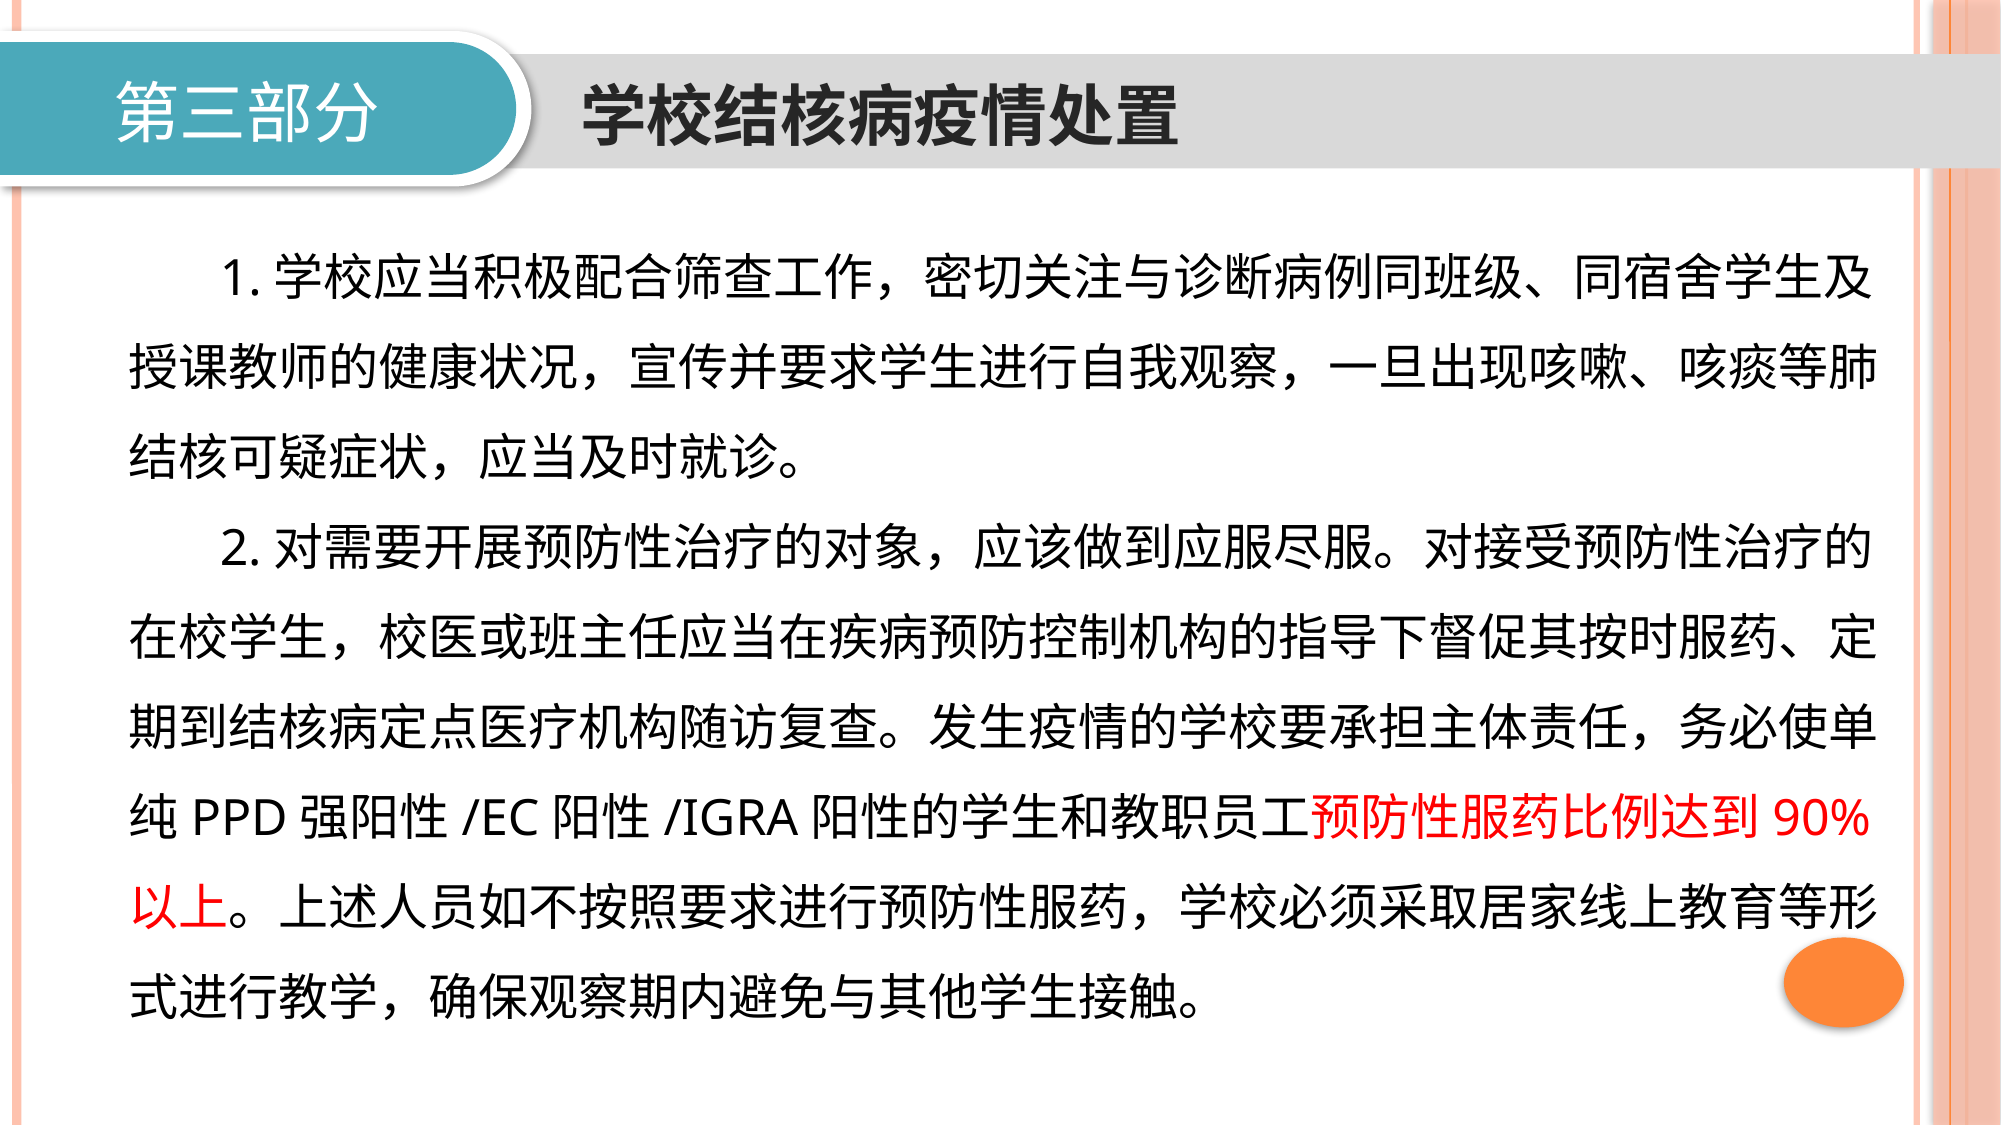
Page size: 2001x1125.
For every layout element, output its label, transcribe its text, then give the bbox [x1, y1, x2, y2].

text_box 1.学校应当积极配合筛查工作，密切关注与诊断病例同班级、同宿舍学生及授课教师的健康状况，宣传并要求学生进行自我观察，一旦出现咳嗽、咳痰等肺结核可疑症状，应当及时就诊。 2.对需要开展预防性治疗的对象，应该做到应服尽服。对接受预防性治疗的在校学生，校医或班主任应当在疾病预防控制机构的指导下督促其按时服药、定期到结核病定点医疗机构随访复查。发生疫情的学校要承担主体责任，务必使单纯PPD强阳性/EC阳性/IGRA阳性的学生和教职员工预防性服药比例达到90%以上。上述人员如不按照要求进行预防性服药，学校必须采取居家线上教育等形式进行教学，确保观察期内避免与其他学生接触。 [113, 208, 1926, 1123]
text_box 学校结核病疫情处置 [565, 66, 1621, 162]
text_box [0, 30, 532, 187]
text_box [538, 52, 2000, 170]
